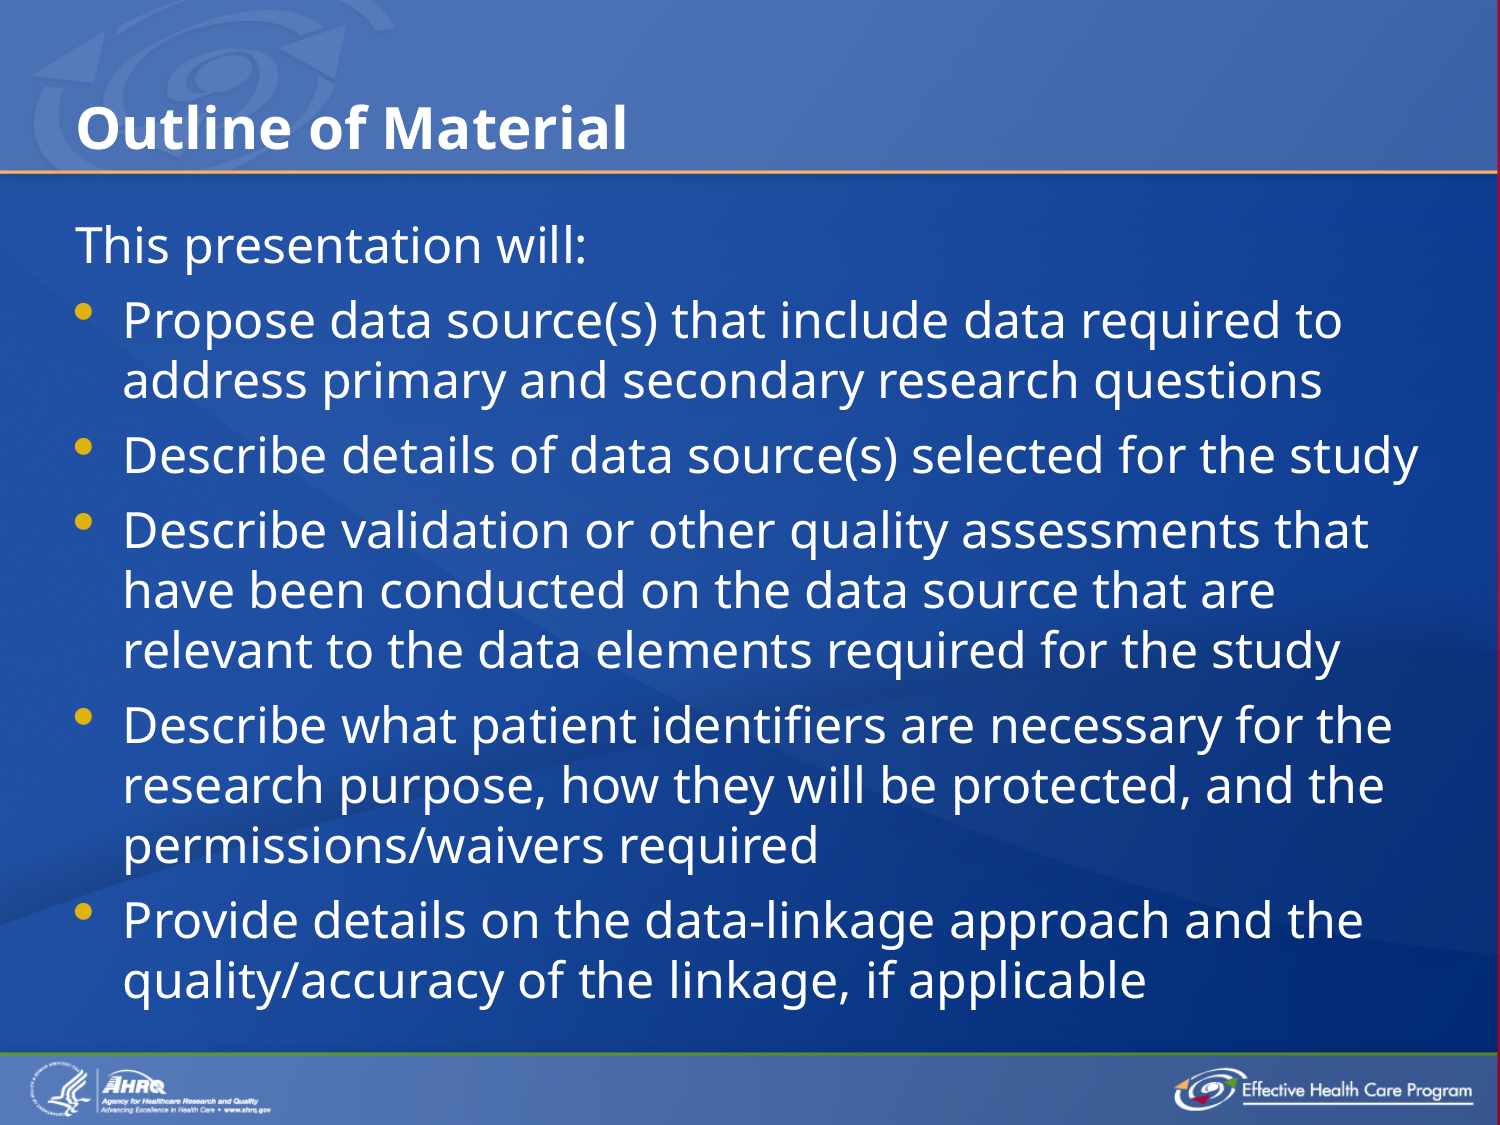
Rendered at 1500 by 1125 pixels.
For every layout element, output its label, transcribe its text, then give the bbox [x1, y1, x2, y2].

title Outline of Material [75, 21, 1425, 163]
list This presentation will: Propose data source(s) that include data required to address primary and secondary research questions Describe details of data source(s) selected for the study Describe validation or other quality assessments that have been conducted on the data source that are relevant to the data elements required for the study Describe what patient identifiers are necessary for the research purpose, how they will be protected, and the permissions/waivers required Provide details on the data-linkage approach and the quality/accuracy of the linkage, if applicable [75, 213, 1425, 1005]
picture [0, 0, 1500, 1125]
